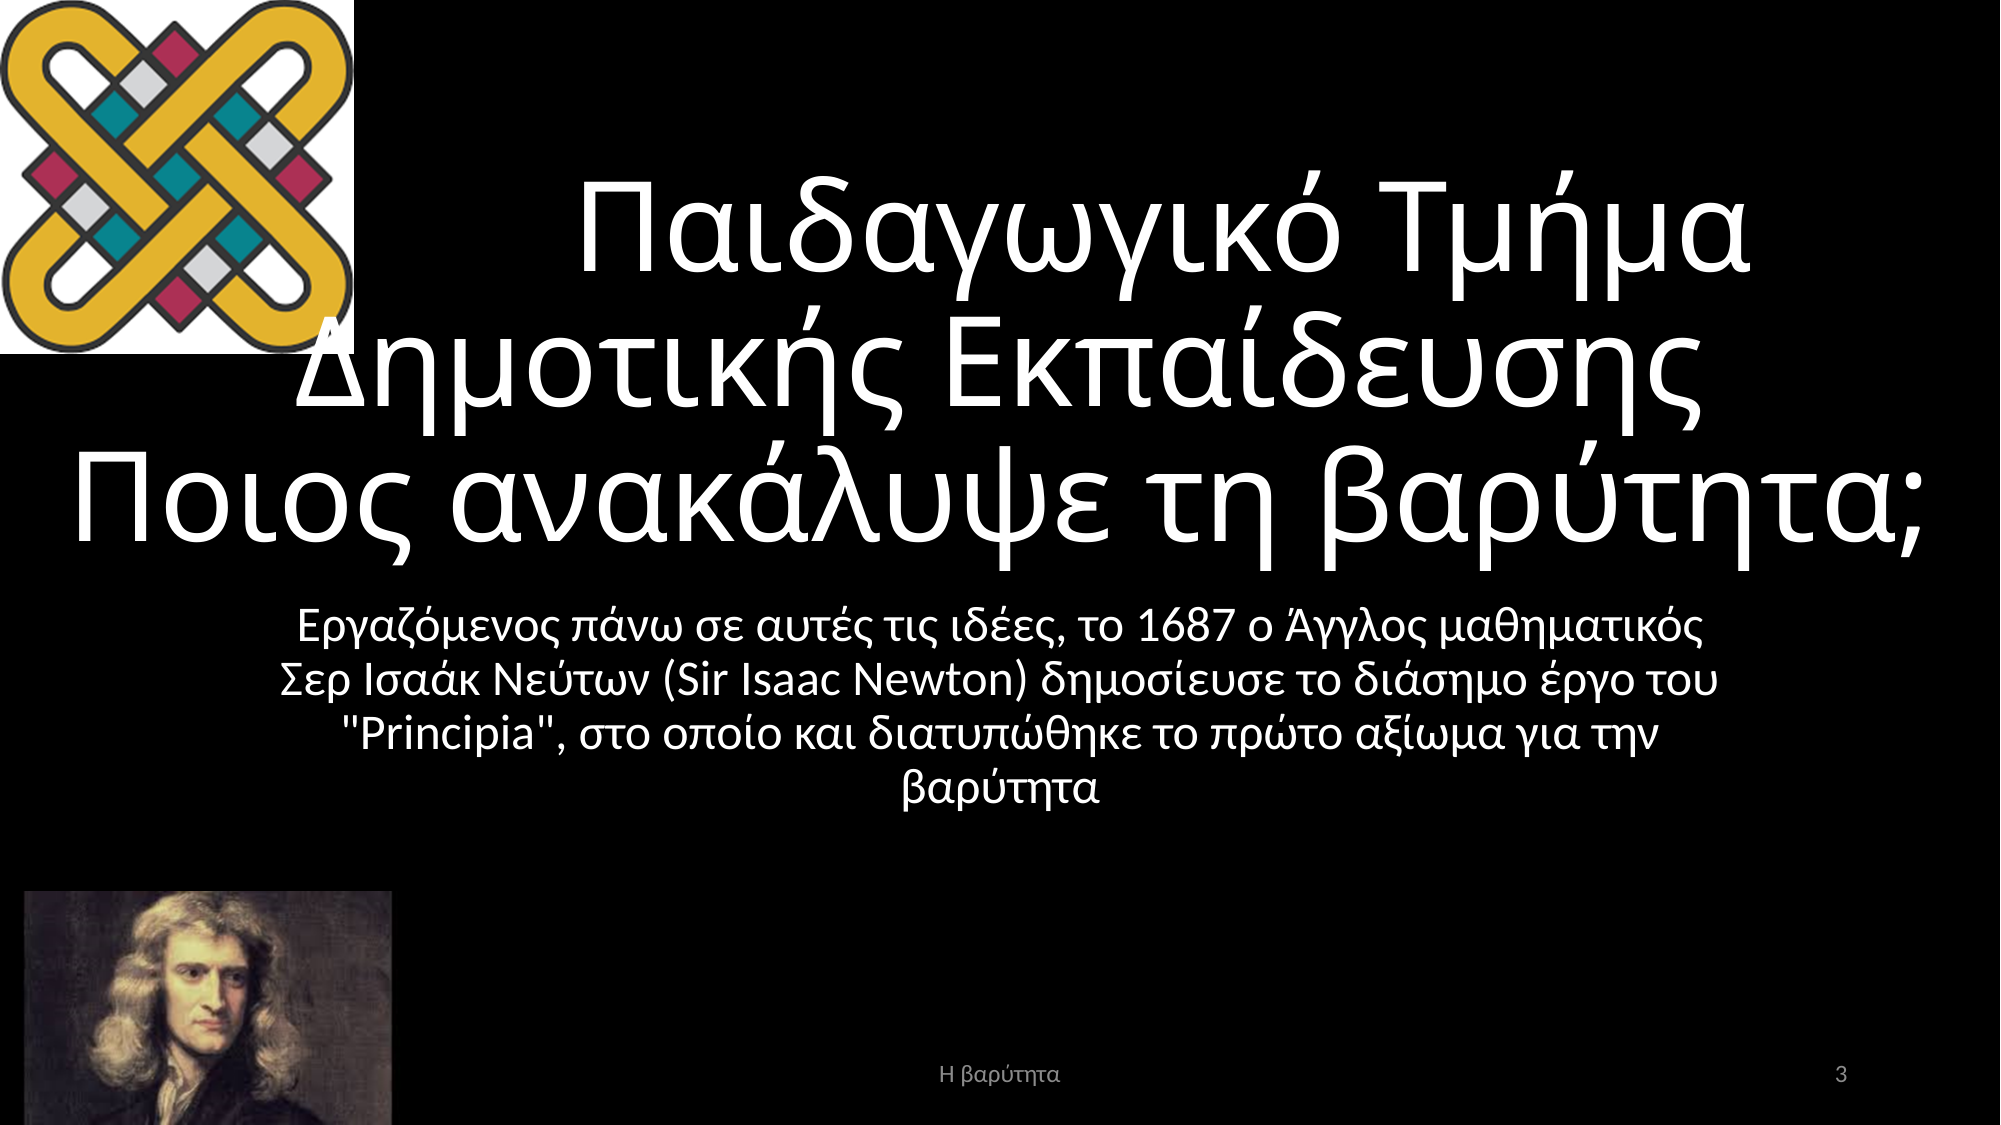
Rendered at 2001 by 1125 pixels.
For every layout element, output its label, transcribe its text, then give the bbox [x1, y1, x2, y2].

slide_number 3 [1412, 1042, 1863, 1103]
title Παιδαγωγικό Τμήμα Δημοτικής Εκπαίδευσης Ποιος ανακάλυψε τη βαρύτητα; [0, 0, 2000, 576]
picture [0, 0, 355, 355]
footer Η βαρύτητα [662, 1042, 1338, 1103]
picture [0, 891, 417, 1125]
subtitle Εργαζόμενος πάνω σε αυτές τις ιδέες, το 1687 ο Άγγλος μαθηματικός Σερ Ισαάκ Νεύτων (Sir Isaac Newton) δημοσίευσε το διάσημο έργο του "Principia", στο οποίο και διατυπώθηκε το πρώτο αξίωμα για την βαρύτητα [249, 590, 1750, 863]
